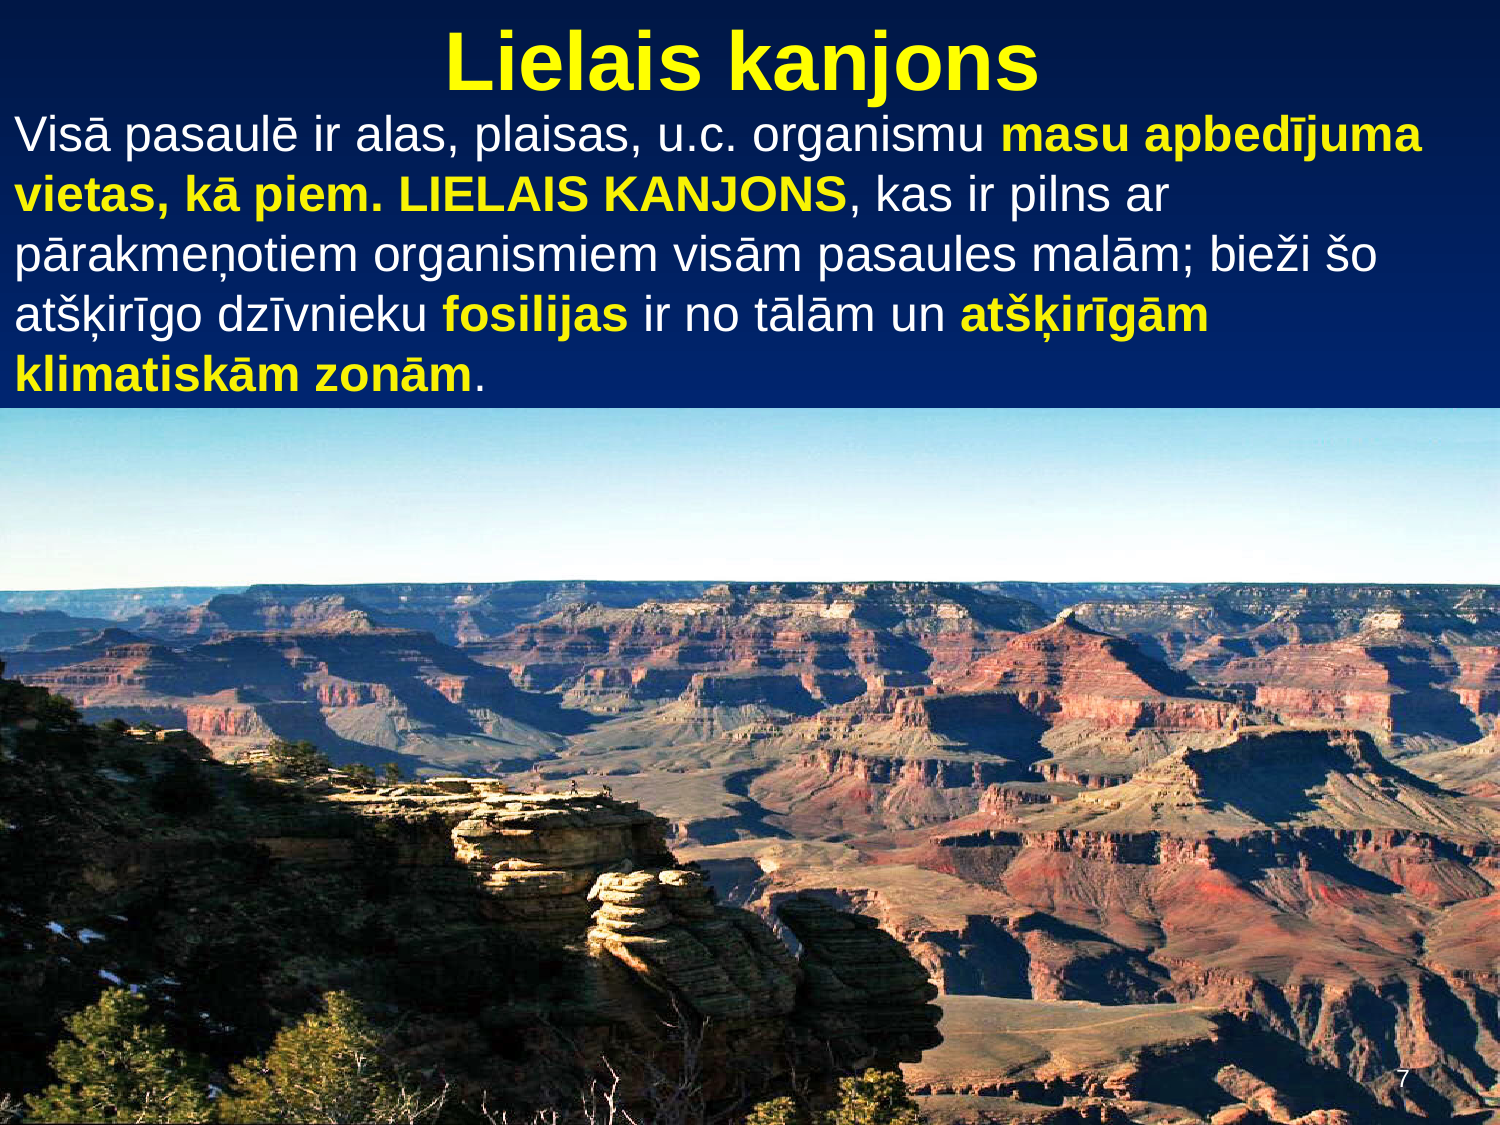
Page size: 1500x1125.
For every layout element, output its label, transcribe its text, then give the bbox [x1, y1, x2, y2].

text_box Visā pasaulē ir alas, plaisas, u.c. organismu masu apbedījuma vietas, kā piem. LIELAIS KANJONS, kas ir pilns ar pārakmeņotiem organismiem visām pasaules malām; bieži šo atšķirīgo dzīvnieku fosilijas ir no tālām un atšķirīgām klimatiskām zonām. [0, 93, 1500, 408]
picture [0, 408, 1500, 1125]
text_box Lielais kanjons [0, 0, 1500, 93]
